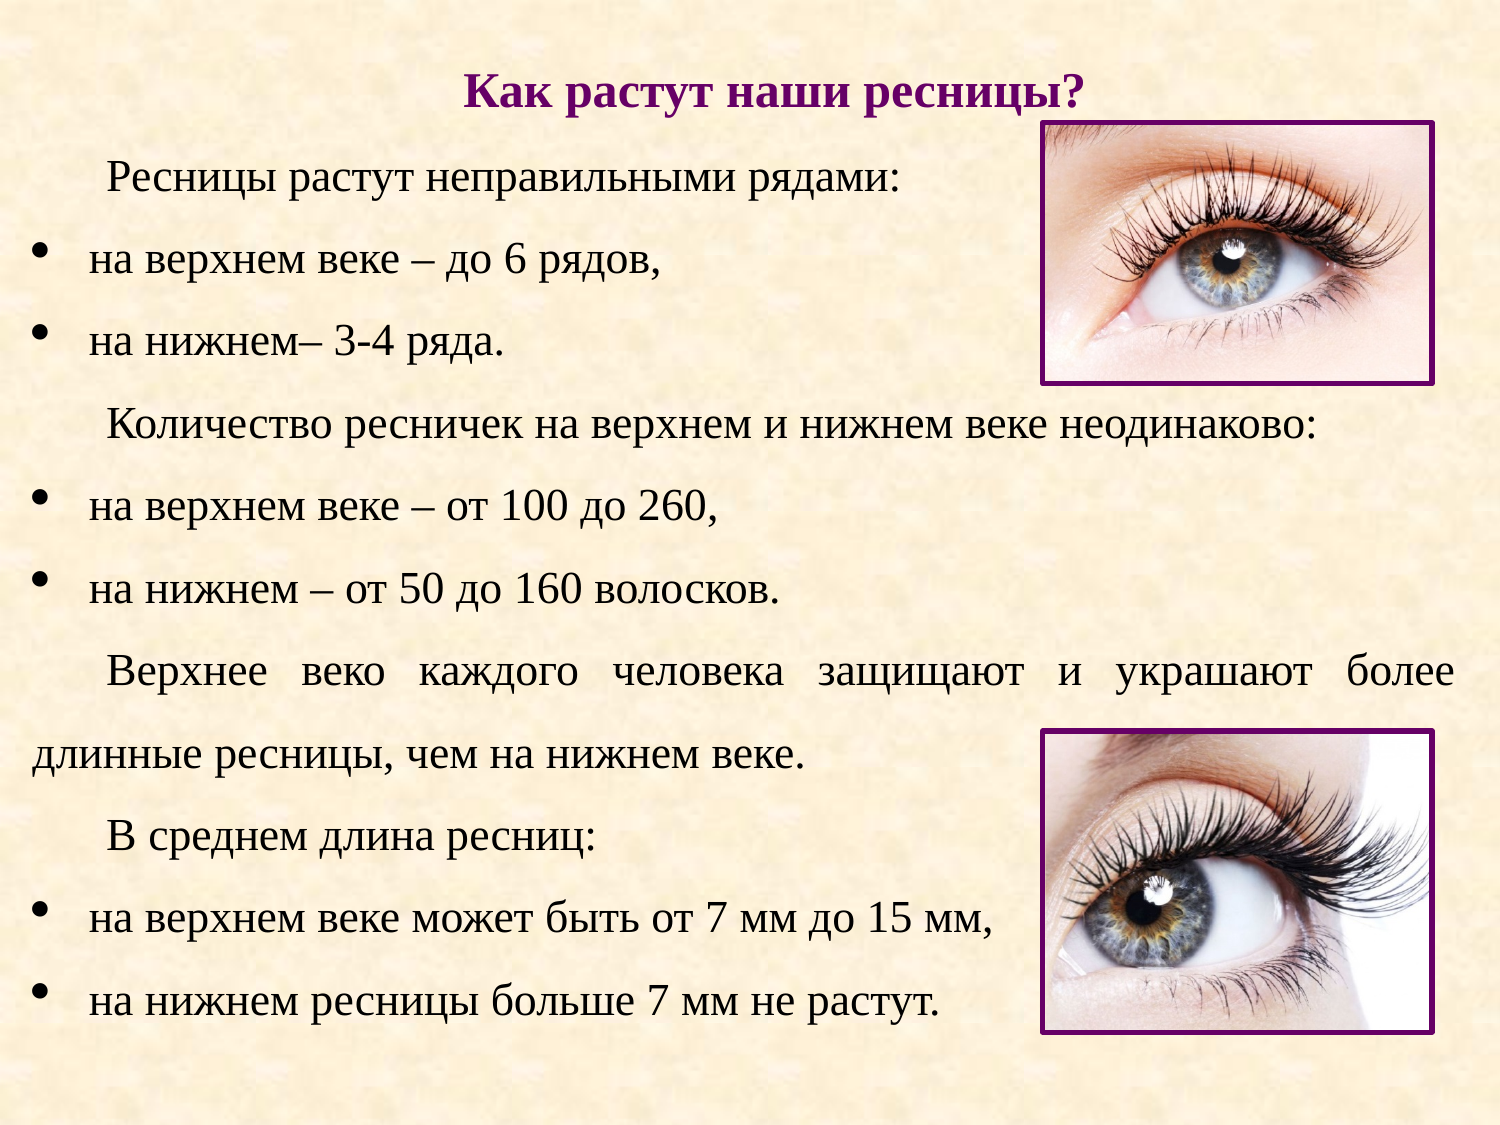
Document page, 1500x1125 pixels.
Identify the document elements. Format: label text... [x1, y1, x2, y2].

picture [0, 0, 1500, 1125]
text_box Как растут наши ресницы? Ресницы растут неправильными рядами: на верхнем веке – до 6 рядов, на нижнем– 3-4 ряда. Количество ресничек на верхнем и нижнем веке неодинаково: на верхнем веке – от 100 до 260, на нижнем – от 50 до 160 волосков. Верхнее веко каждого человека защищают и украшают более длинные ресницы, чем на нижнем веке. В среднем длина ресниц: на верхнем веке может быть от 7 мм до 15 мм, на нижнем ресницы больше 7 мм не растут. [17, 20, 1471, 1032]
